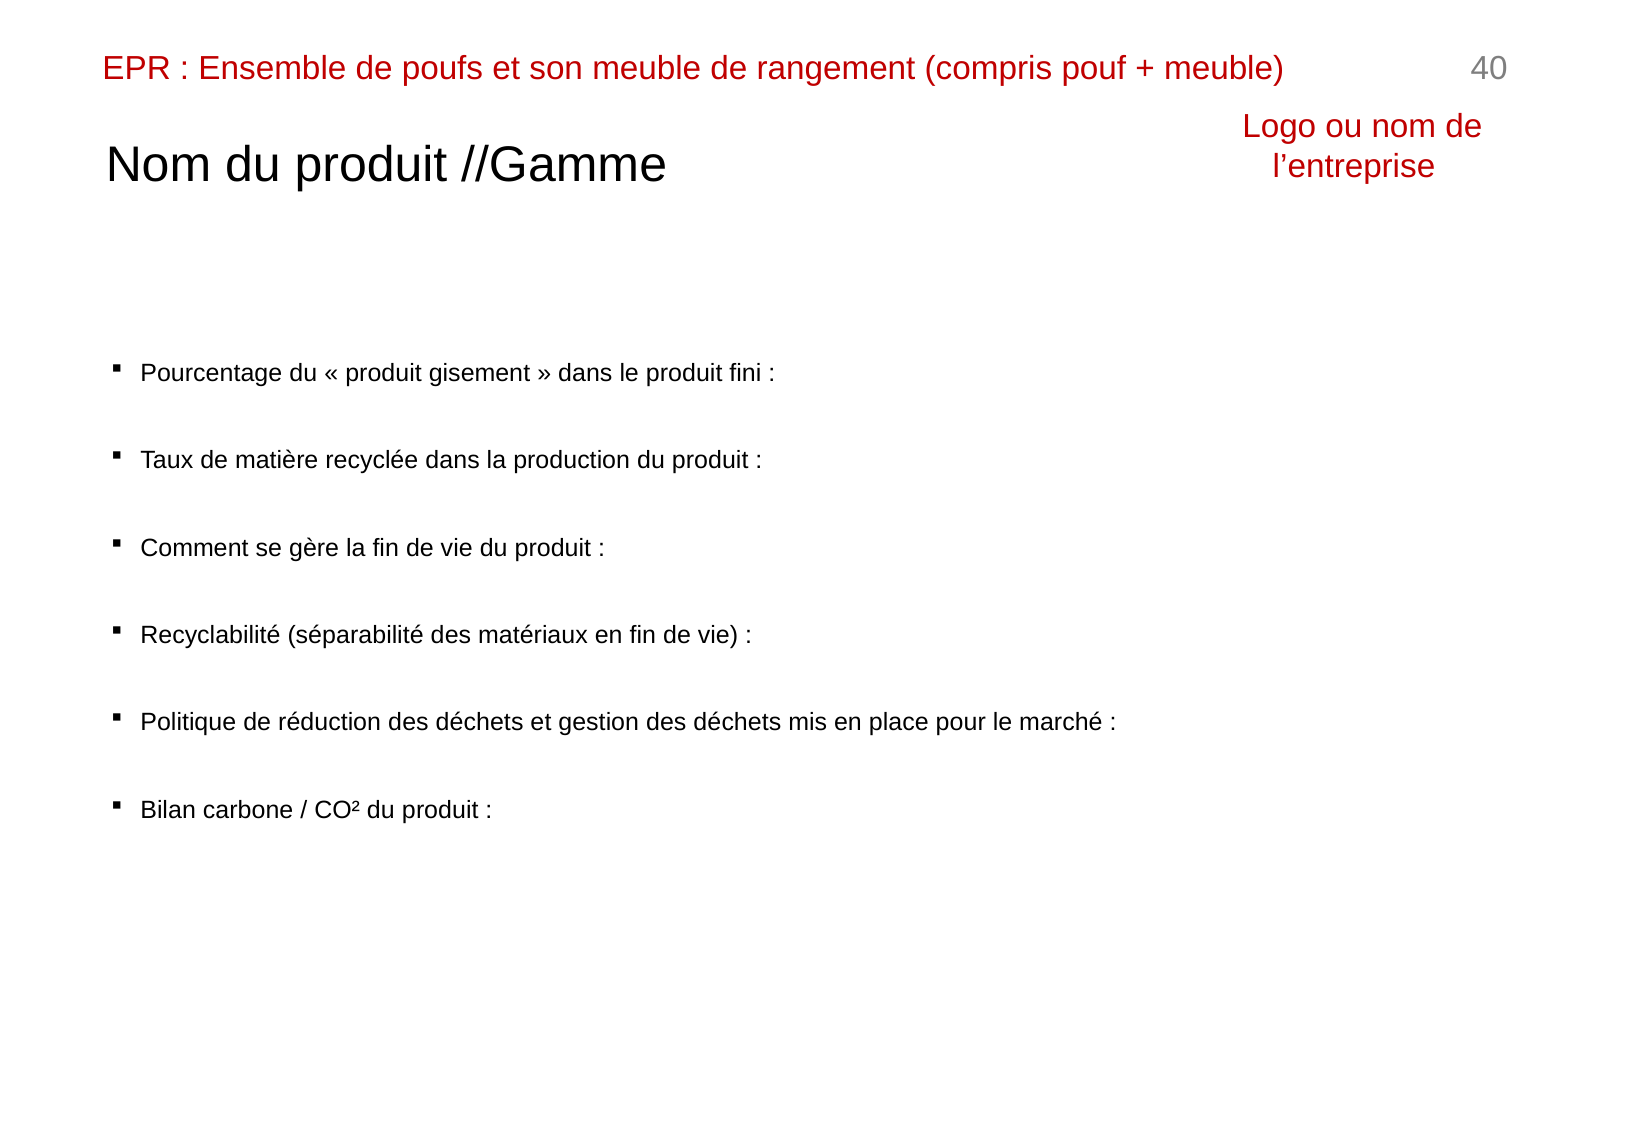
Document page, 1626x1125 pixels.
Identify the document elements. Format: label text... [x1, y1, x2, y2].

title EPR : Ensemble de poufs et son meuble de rangement (compris pouf + meuble) [102, 19, 1426, 109]
list Nom du produit //Gamme [91, 109, 1523, 215]
text_box Logo ou nom de l’entreprise [1141, 91, 1567, 197]
text_box Pourcentage du « produit gisement » dans le produit fini : Taux de matière recyclée dans la production du produit : Comment se gère la fin de vie du produit : Recyclabilité (séparabilité des matériaux en fin de vie) : Politique de réduction des déchets et gestion des déchets mis en place pour le marché : Bilan carbone / CO² du produit : [81, 304, 1333, 1067]
slide_number 40 [1426, 19, 1523, 91]
